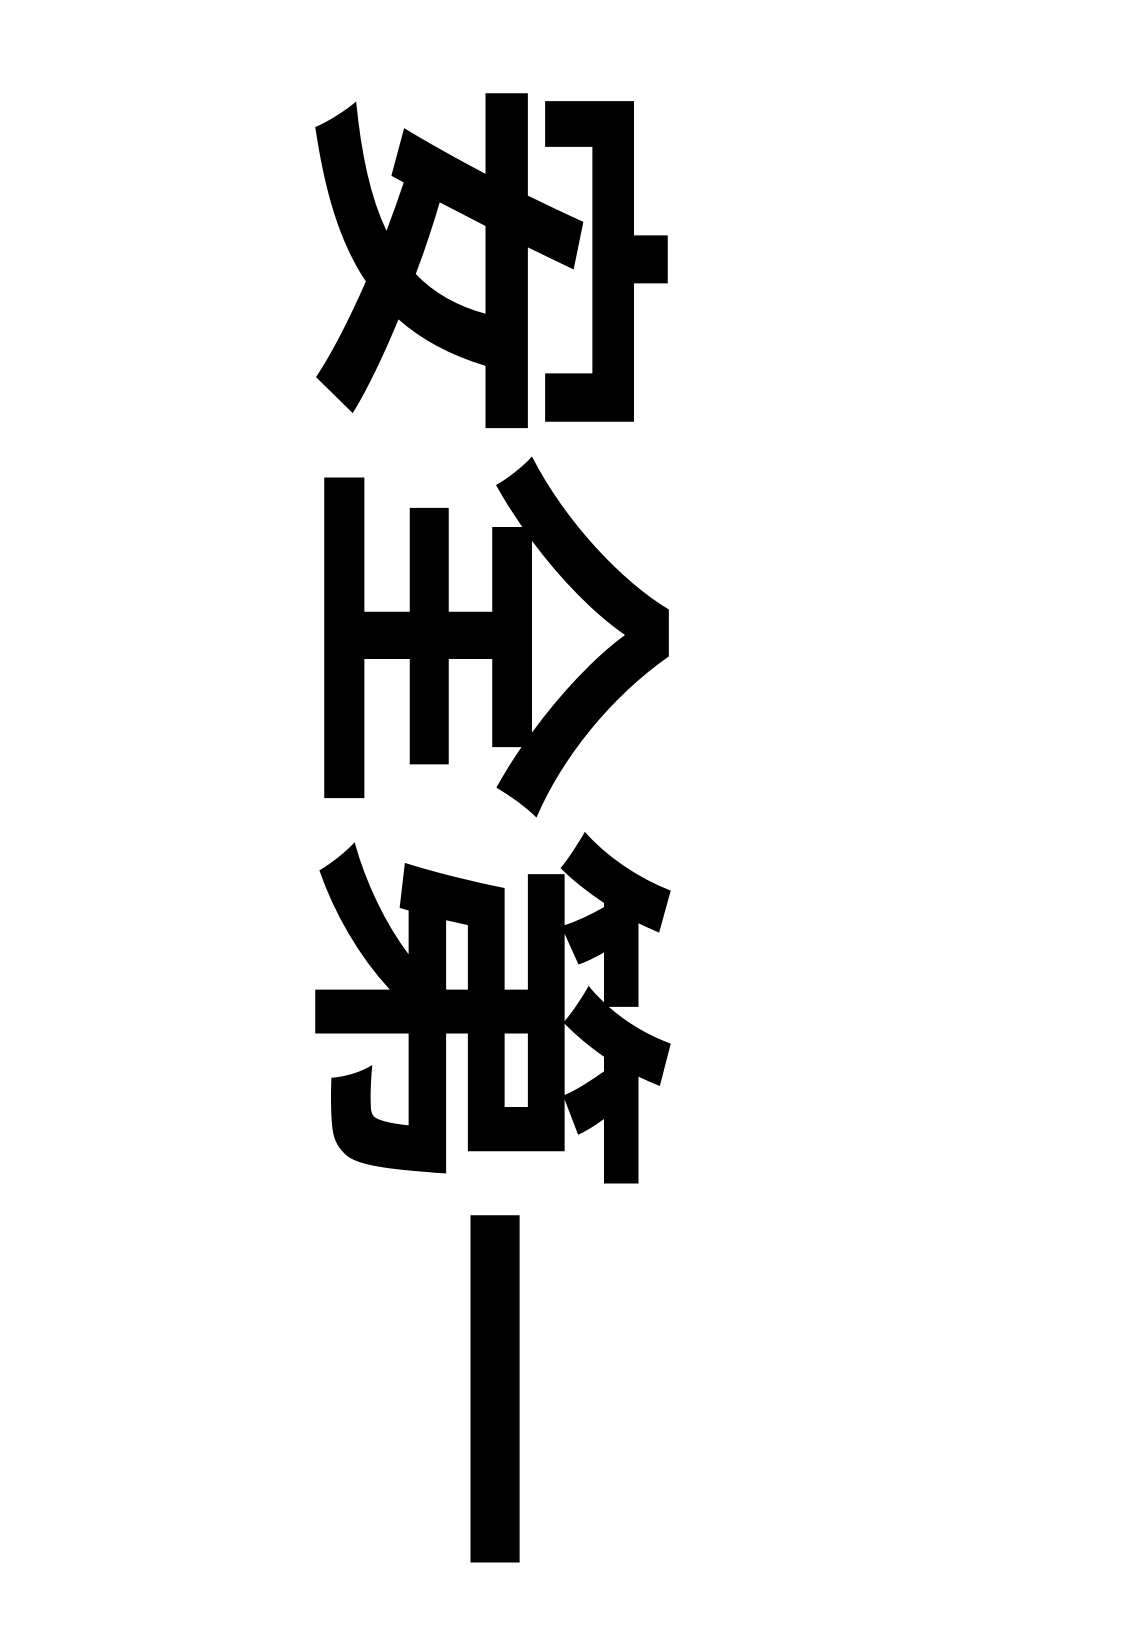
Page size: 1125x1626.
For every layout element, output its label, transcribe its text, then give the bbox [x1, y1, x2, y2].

text_box 安全第一 [267, 37, 752, 1614]
